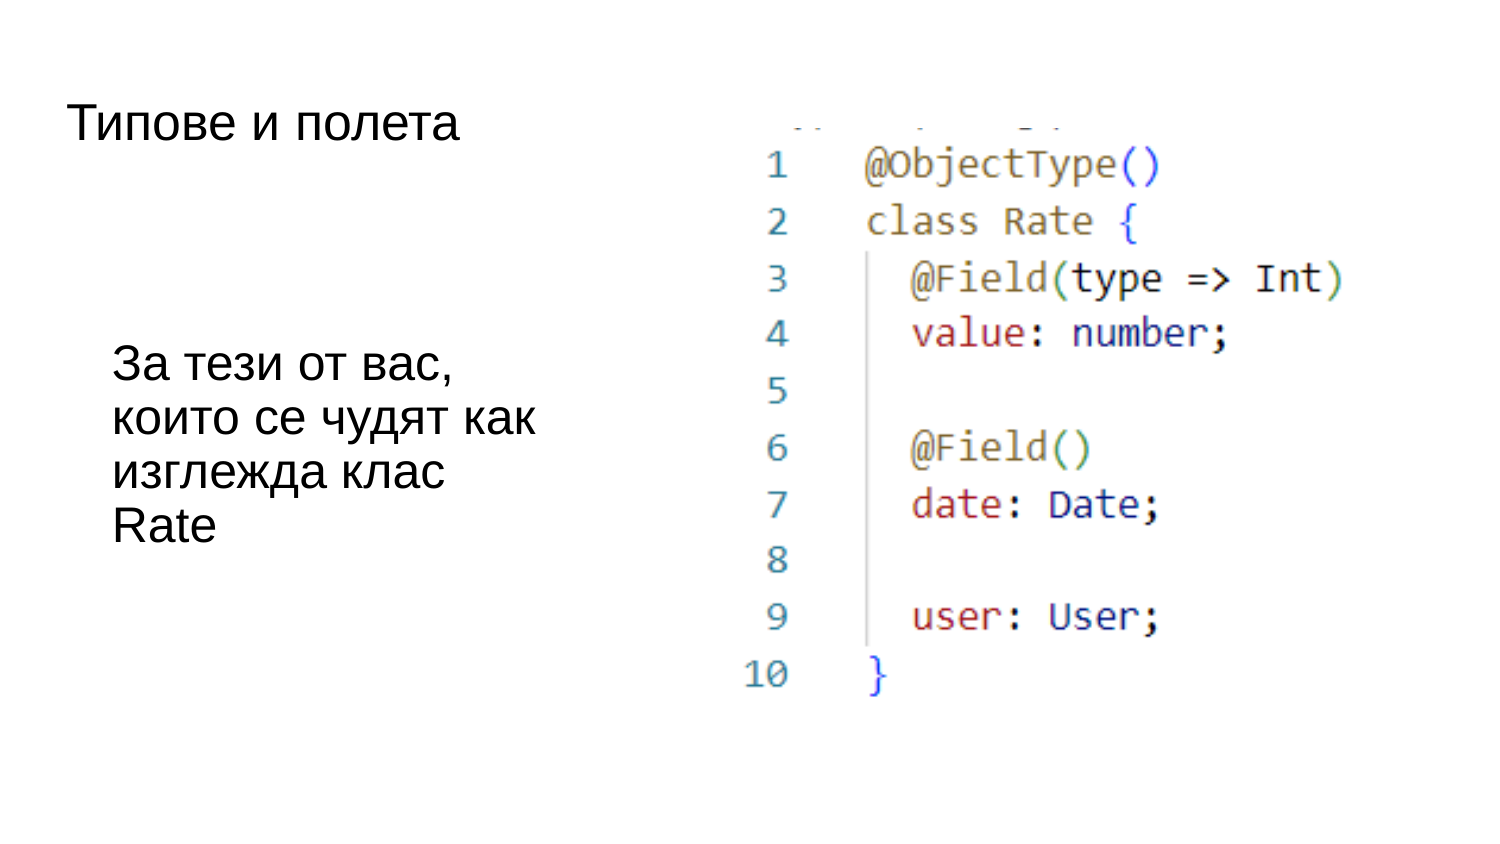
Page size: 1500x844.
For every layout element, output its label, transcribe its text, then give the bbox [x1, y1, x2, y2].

picture [721, 128, 1390, 716]
title Типове и полета [51, 72, 577, 167]
list За тези от вас, които се чудят как изглежда клас Rate [96, 322, 559, 588]
